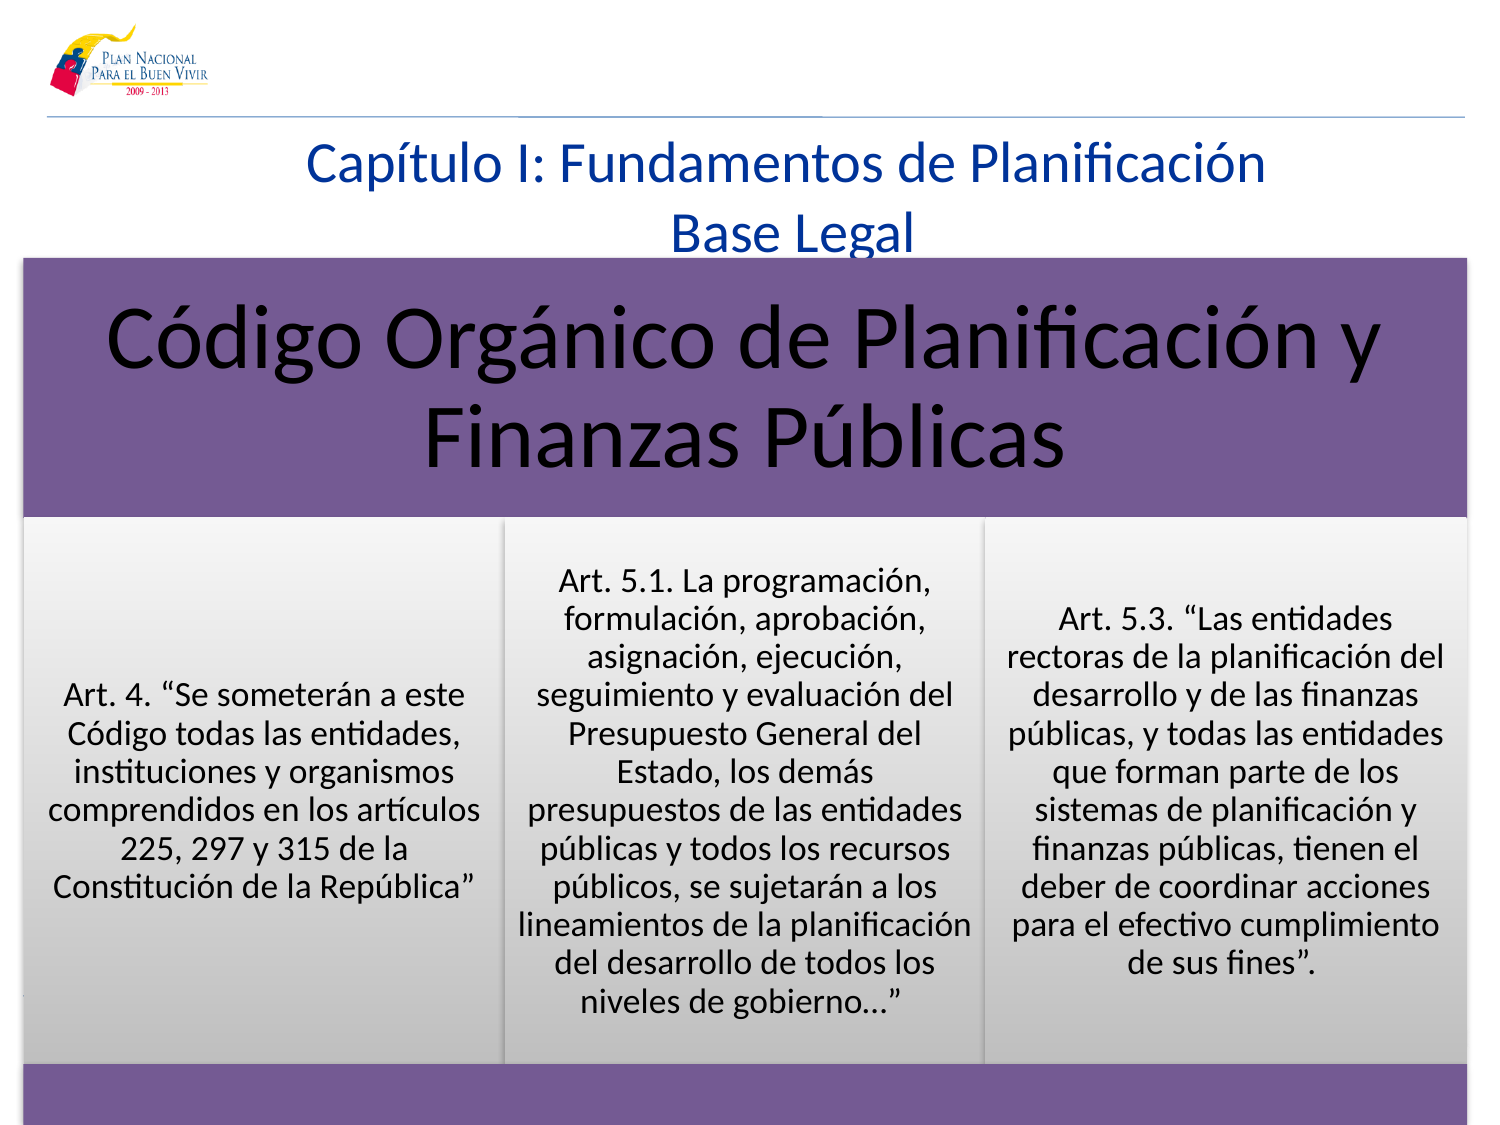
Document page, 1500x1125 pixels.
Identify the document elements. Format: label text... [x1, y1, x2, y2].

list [23, 257, 1468, 1125]
title Capítulo I: Fundamentos de Planificación Base Legal [70, 46, 1442, 211]
picture [1468, 1007, 1473, 1100]
picture [46, 17, 211, 106]
